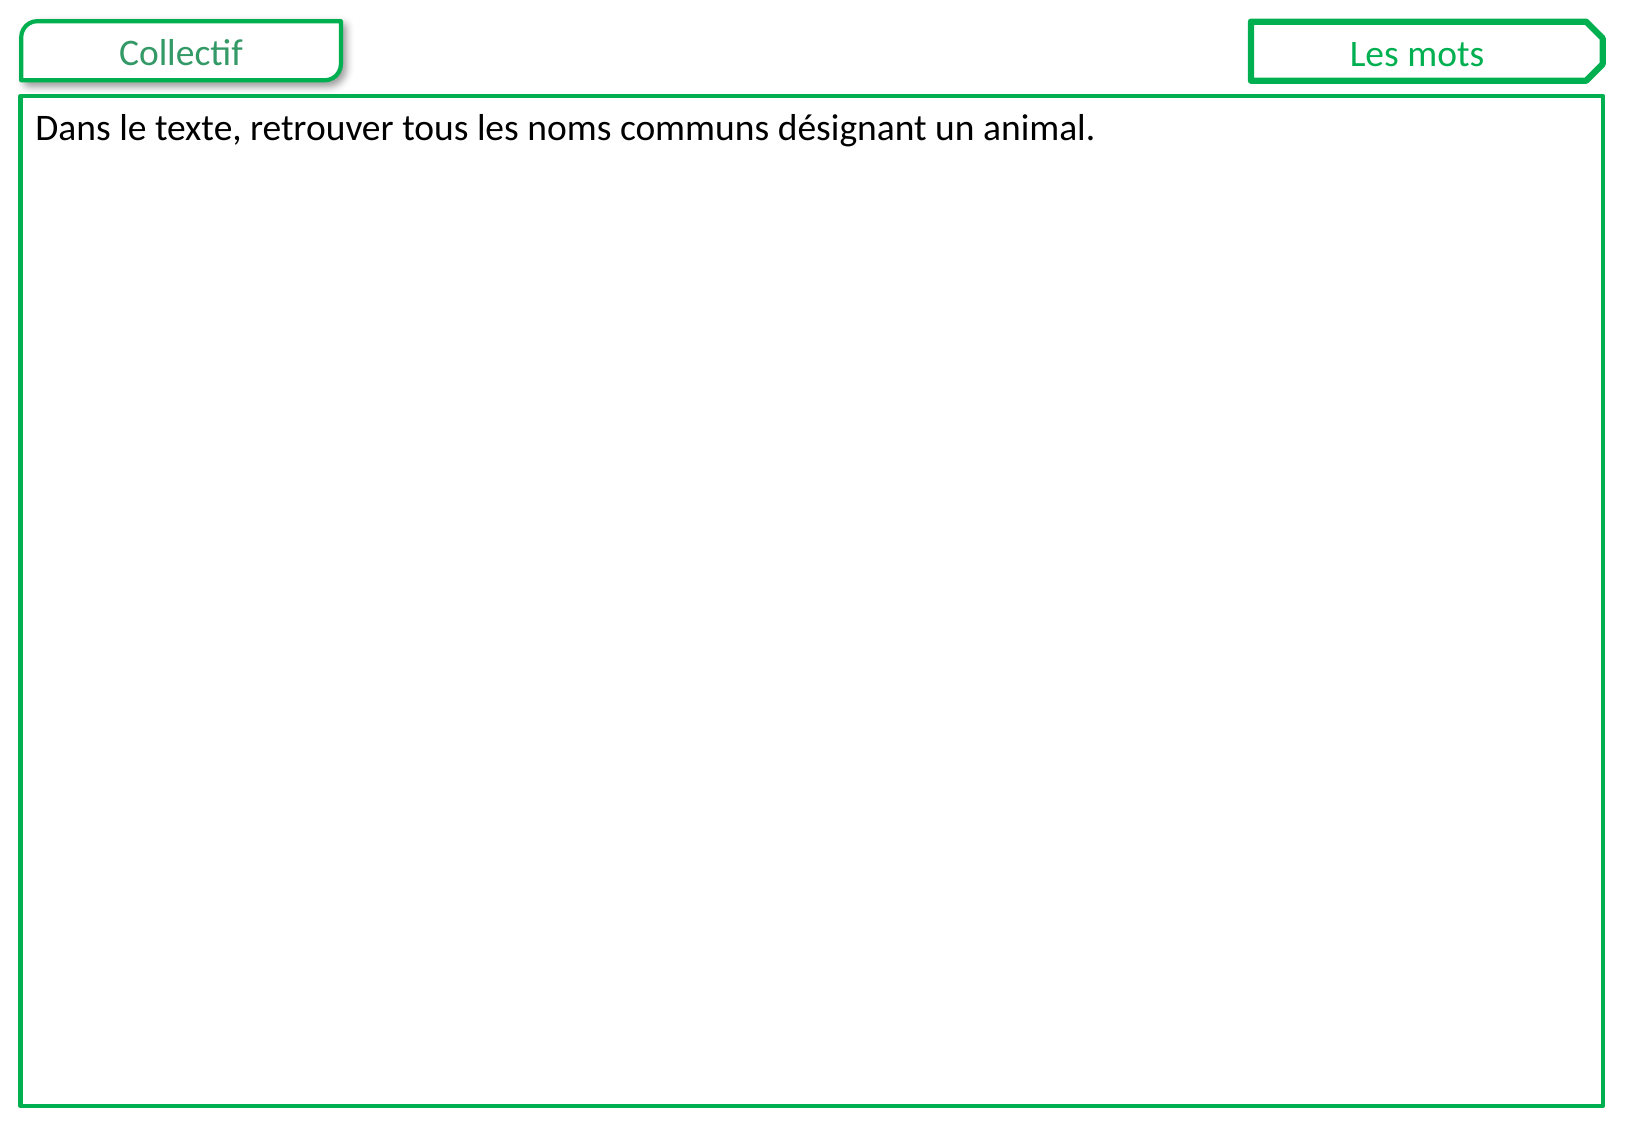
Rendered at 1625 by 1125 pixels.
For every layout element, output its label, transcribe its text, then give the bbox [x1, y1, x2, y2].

list Dans le texte, retrouver tous les noms communs désignant un animal. [18, 94, 1605, 1108]
list Les mots [1250, 21, 1584, 81]
